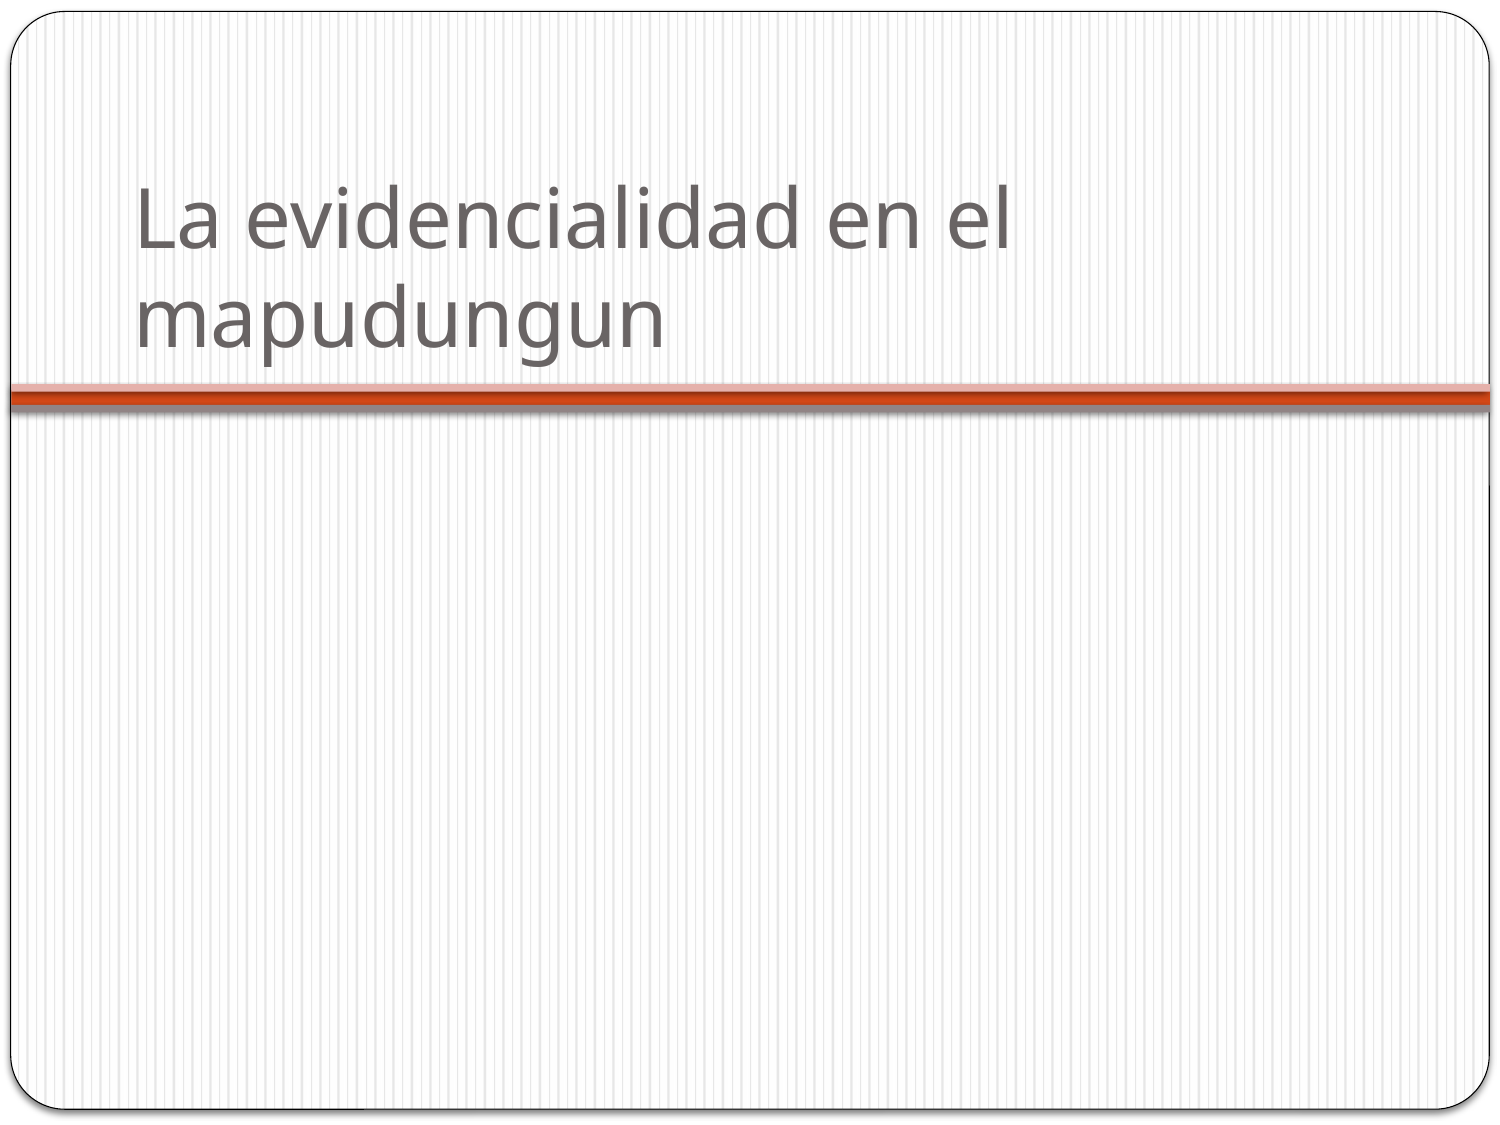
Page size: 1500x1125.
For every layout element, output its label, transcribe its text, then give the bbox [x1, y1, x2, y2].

title La evidencialidad en el mapudungun [118, 156, 1394, 380]
